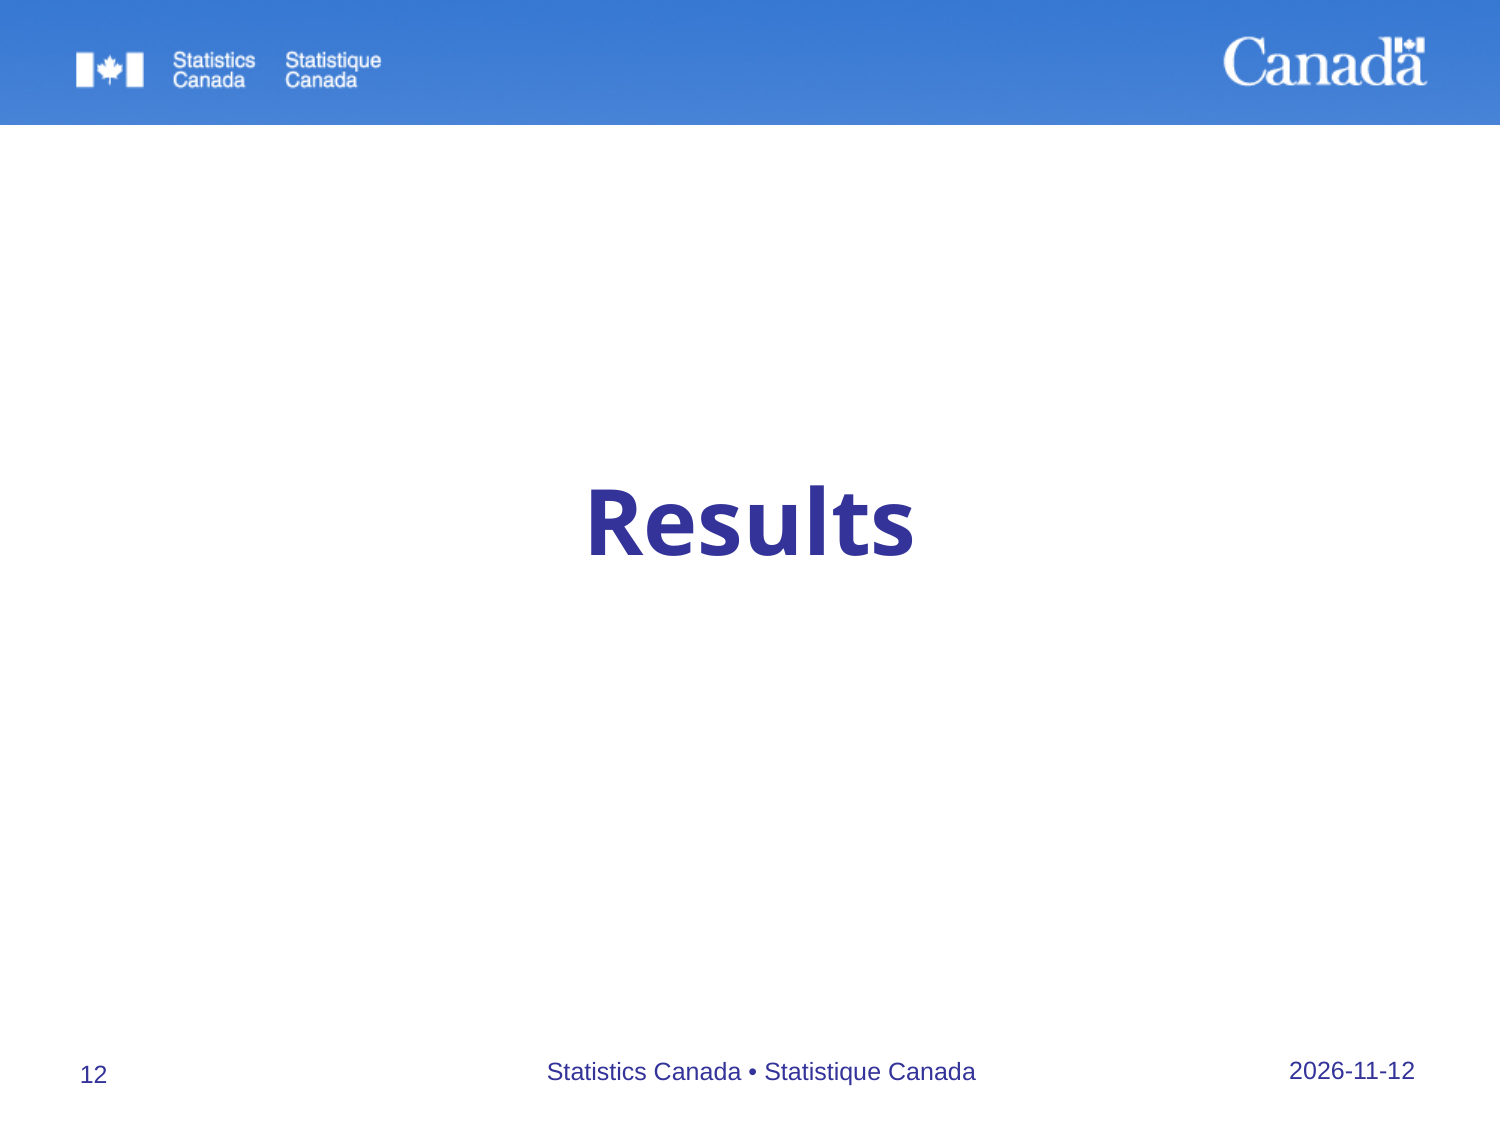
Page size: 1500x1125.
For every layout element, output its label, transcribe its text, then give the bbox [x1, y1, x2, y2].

slide_number 12 [64, 1051, 315, 1125]
footer Statistics Canada • Statistique Canada [442, 1047, 1082, 1125]
text_box Results [324, 456, 1176, 581]
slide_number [1222, 1046, 1431, 1125]
picture [0, 0, 1500, 125]
